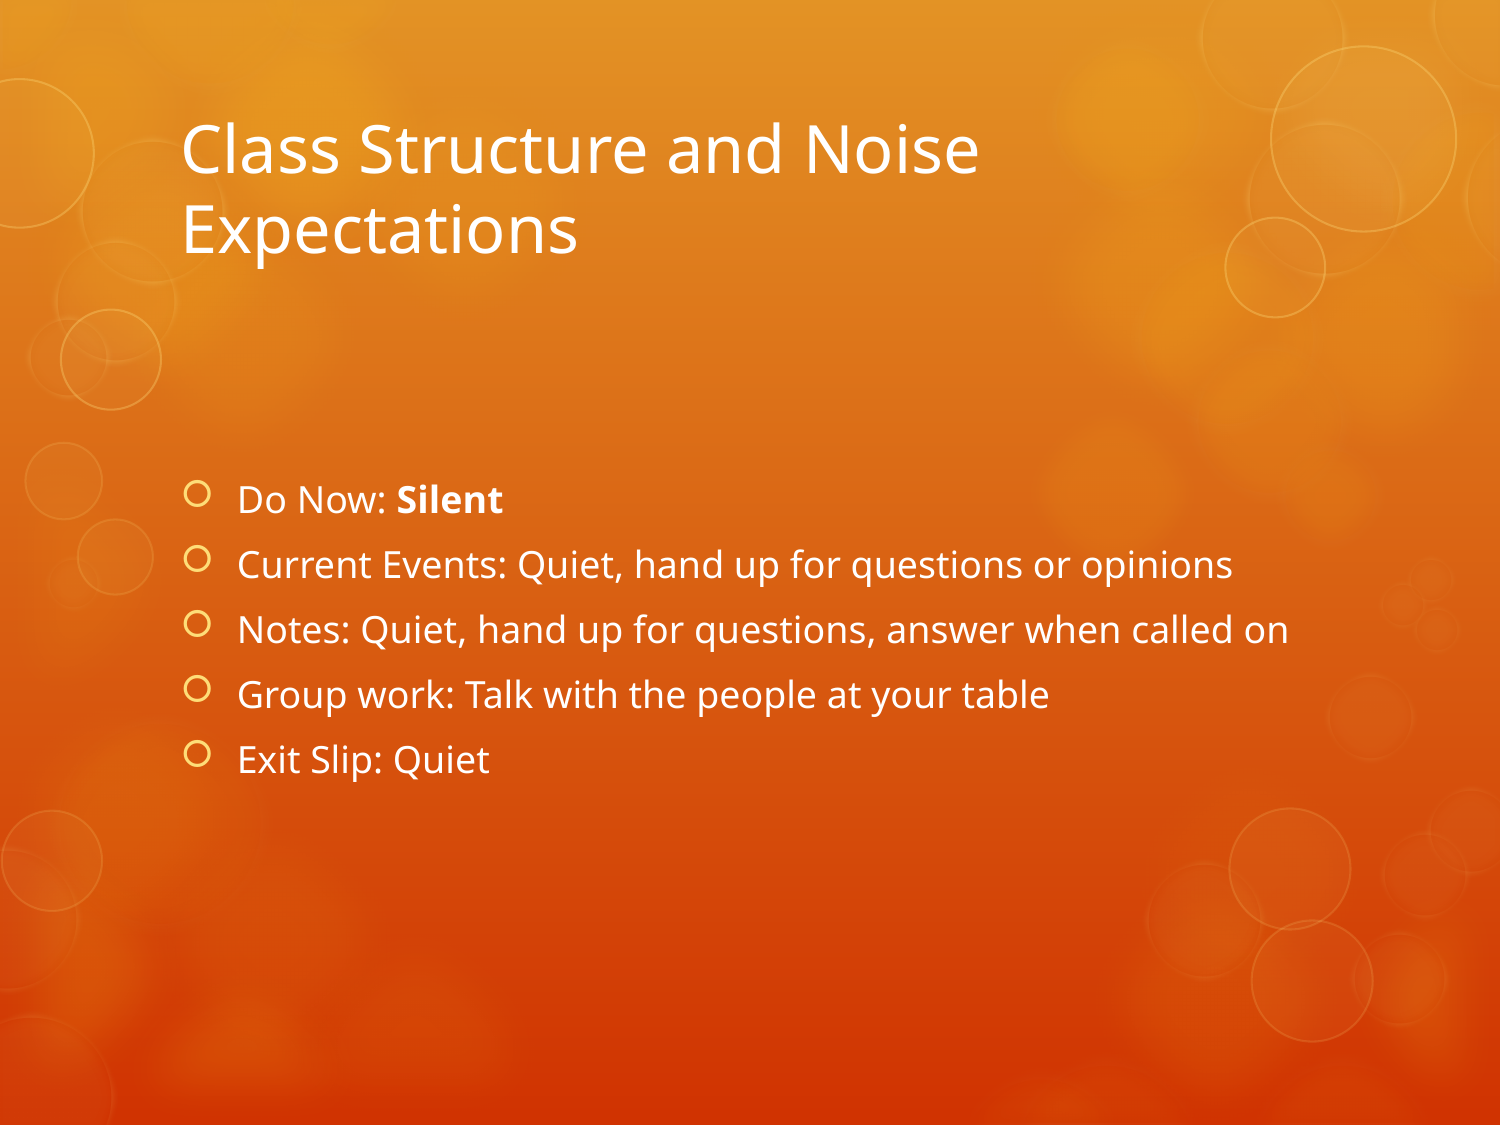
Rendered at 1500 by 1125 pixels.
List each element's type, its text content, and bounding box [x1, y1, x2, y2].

list Do Now: Silent Current Events: Quiet, hand up for questions or opinions Notes: Quiet, hand up for questions, answer when called on Group work: Talk with the people at your table Exit Slip: Quiet [165, 296, 1335, 962]
title Class Structure and Noise Expectations [165, 110, 1335, 263]
